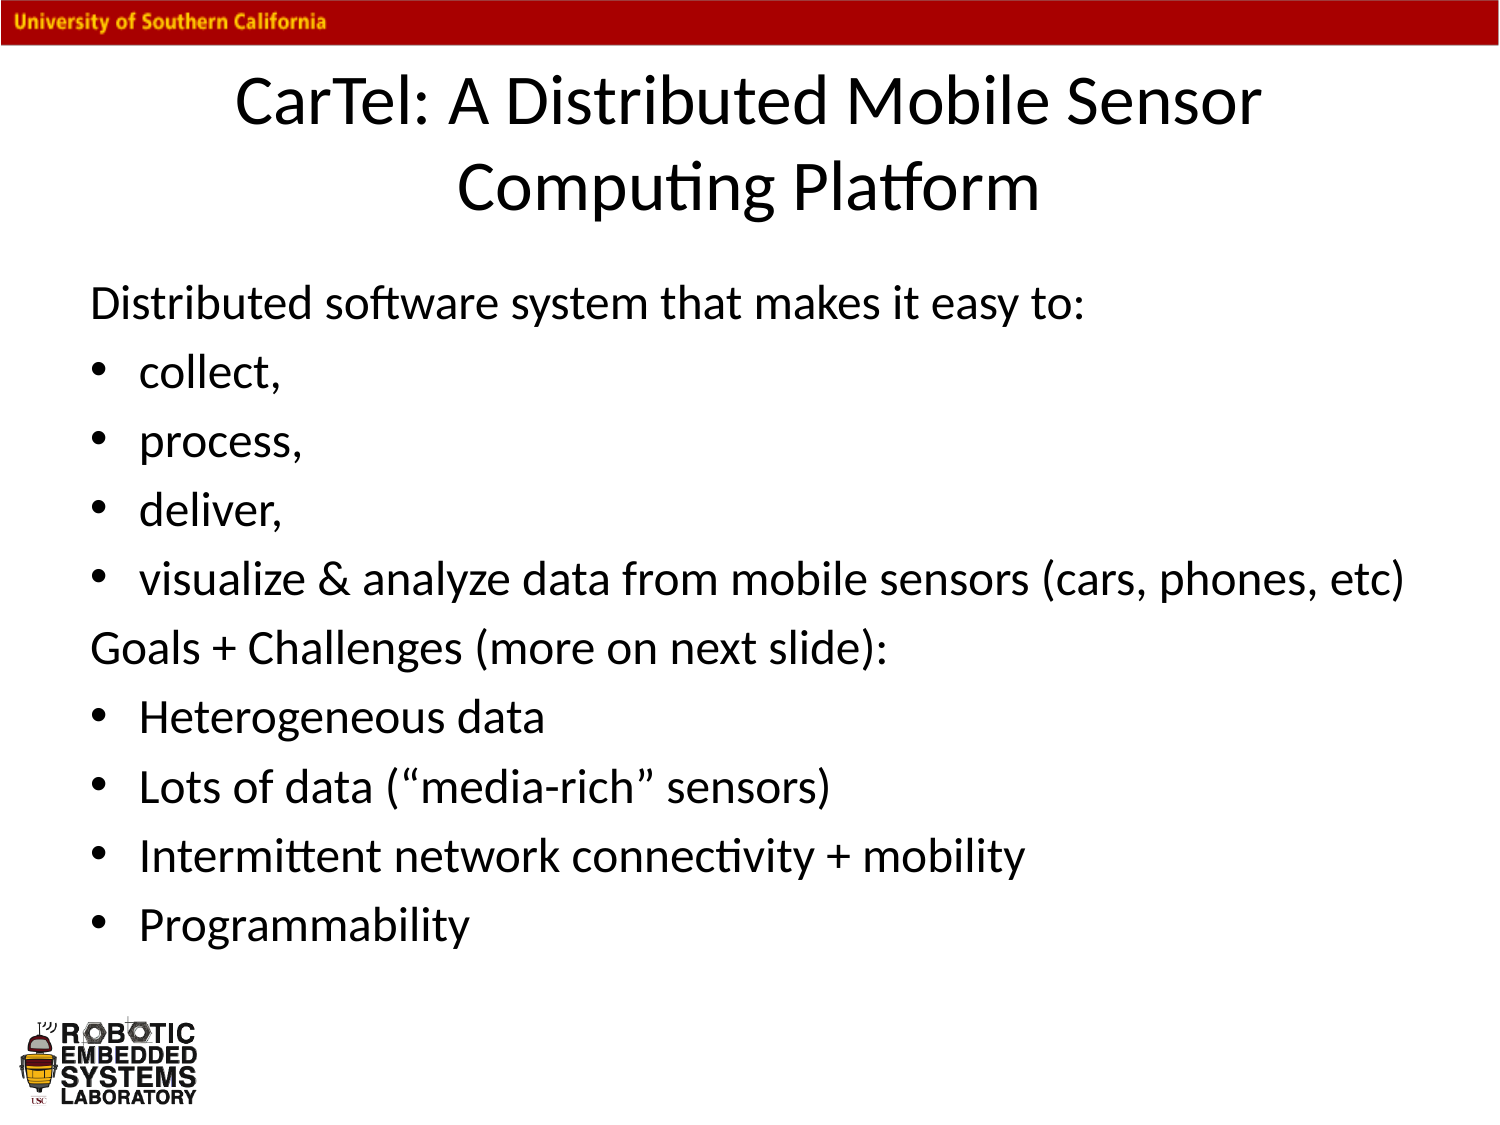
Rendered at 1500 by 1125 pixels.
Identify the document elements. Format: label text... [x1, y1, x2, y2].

picture [1, 0, 1500, 51]
list Distributed software system that makes it easy to: collect, process, deliver, visualize & analyze data from mobile sensors (cars, phones, etc) Goals + Challenges (more on next slide): Heterogeneous data Lots of data (“media-rich” sensors) Intermittent network connectivity + mobility Programmability [75, 262, 1425, 1005]
picture [0, 1004, 214, 1125]
title CarTel: A Distributed Mobile Sensor Computing Platform [75, 45, 1425, 233]
